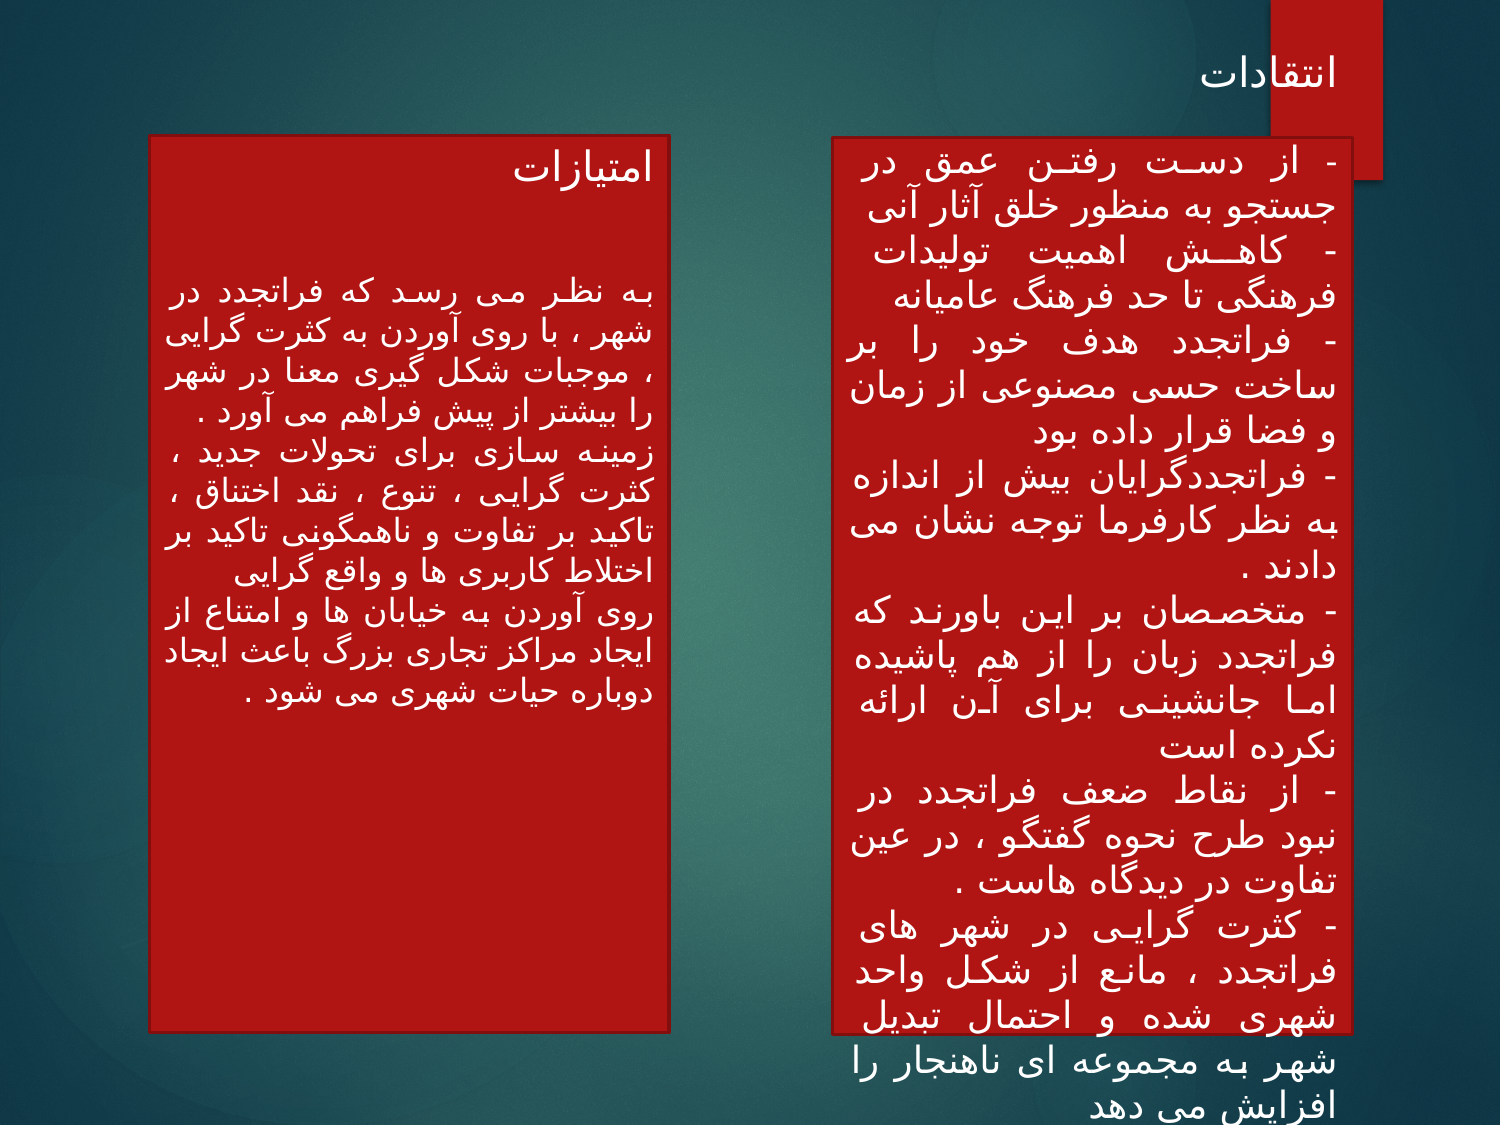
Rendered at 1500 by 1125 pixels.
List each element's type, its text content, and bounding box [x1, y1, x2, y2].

text_box انتقادات - از دست رفتن عمق در جستجو به منظور خلق آثار آنی - کاهش اهمیت تولیدات فرهنگی تا حد فرهنگ عامیانه - فراتجدد هدف خود را بر ساخت حسی مصنوعی از زمان و فضا قرار داده بود - فراتجددگرایان بیش از اندازه به نظر کارفرما توجه نشان می دادند . - متخصصان بر این باورند که فراتجدد زبان را از هم پاشیده اما جانشینی برای آن ارائه نکرده است - از نقاط ضعف فراتجدد در نبود طرح نحوه گفتگو ، در عین تفاوت در دیدگاه هاست . - کثرت گرایی در شهر های فراتجدد ، مانع از شکل واحد شهری شده و احتمال تبدیل شهر به مجموعه ای ناهنجار را افزایش می دهد [831, 136, 1354, 1036]
text_box امتیازات به نظر می رسد که فراتجدد در شهر ، با روی آوردن به کثرت گرایی ، موجبات شکل گیری معنا در شهر را بیشتر از پیش فراهم می آورد . زمینه سازی برای تحولات جدید ، کثرت گرایی ، تنوع ، نقد اختناق ، تاکید بر تفاوت و ناهمگونی تاکید بر اختلاط کاربری ها و واقع گرایی روی آوردن به خیابان ها و امتناع از ایجاد مراکز تجاری بزرگ باعث ایجاد دوباره حیات شهری می شود . [148, 134, 671, 1034]
